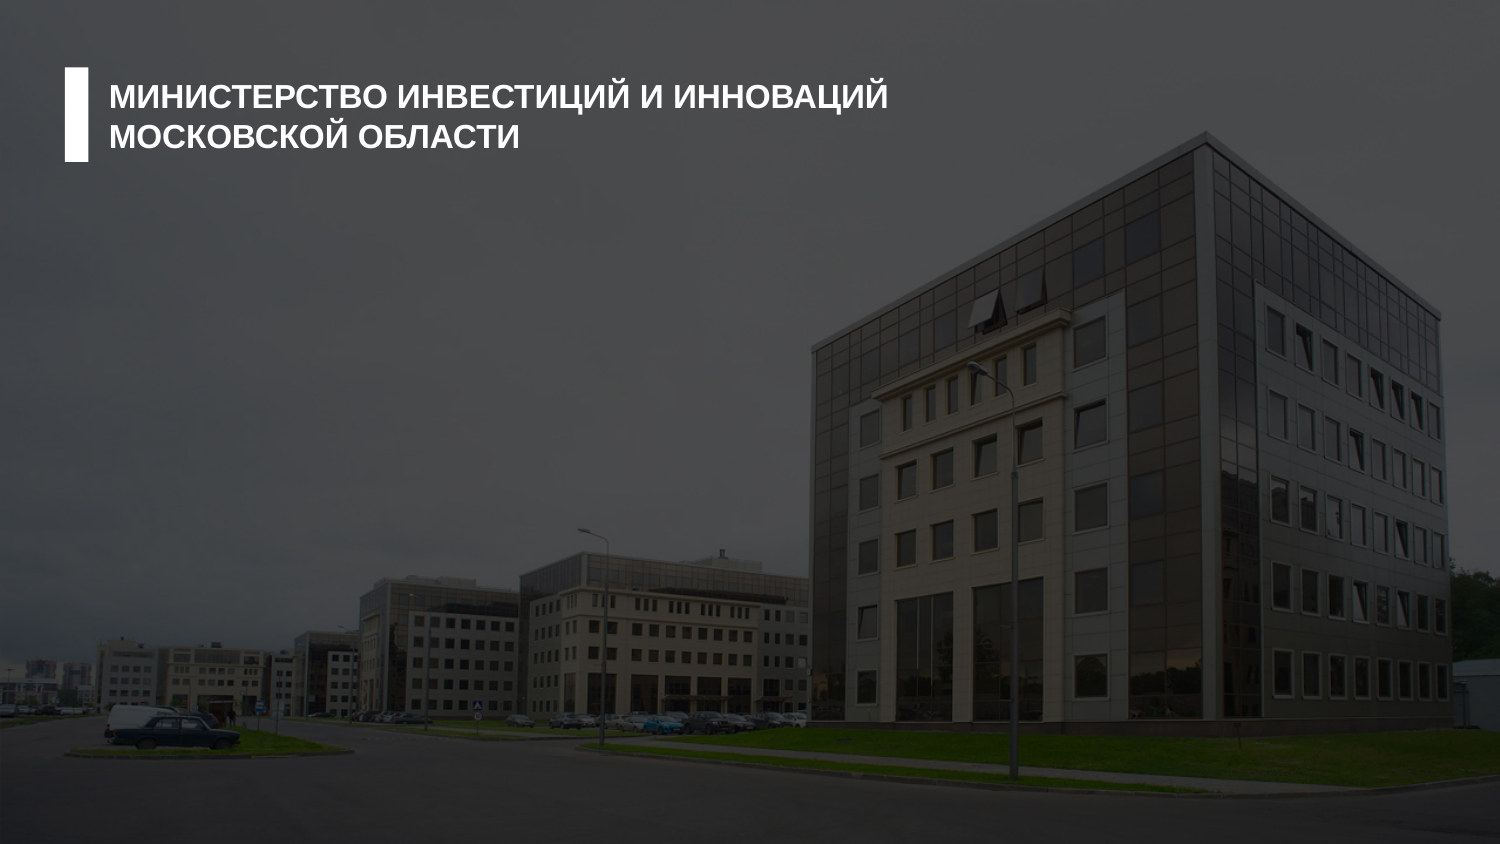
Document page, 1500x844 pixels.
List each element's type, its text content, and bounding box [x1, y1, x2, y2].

picture [0, 0, 1500, 844]
text_box МИНИСТЕРСТВО ИНВЕСТИЦИЙ И ИННОВАЦИЙ МОСКОВСКОЙ ОБЛАСТИ [93, 20, 1176, 210]
text_box [63, 65, 91, 164]
